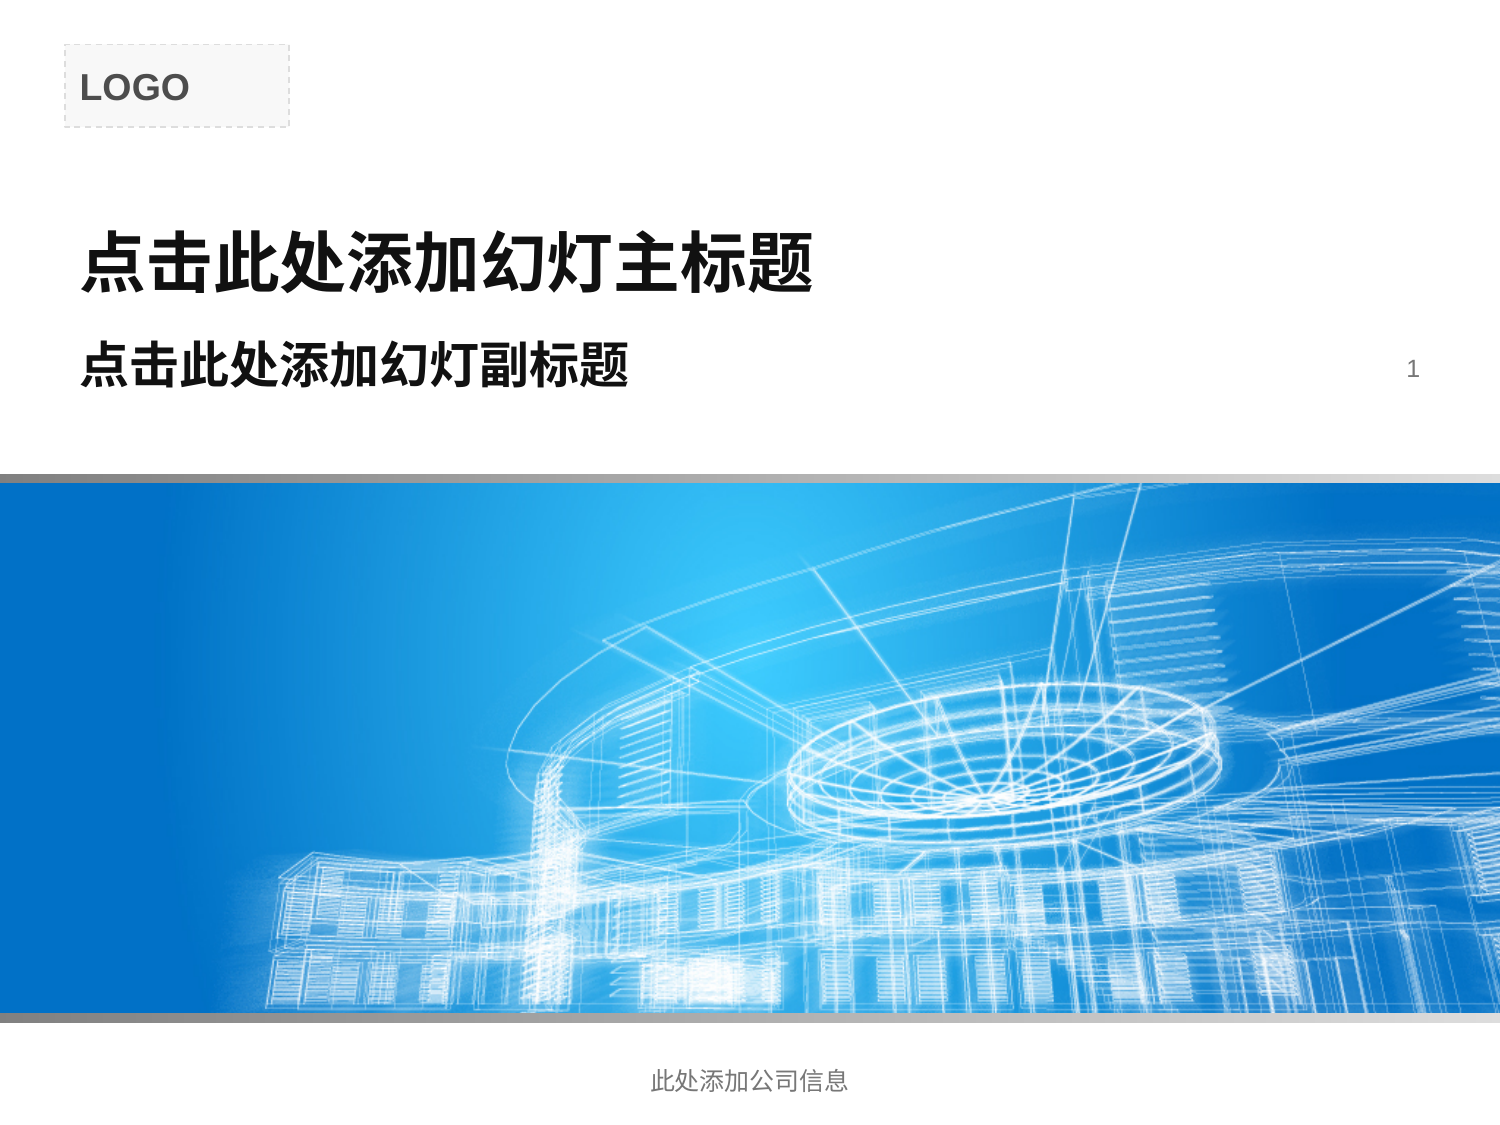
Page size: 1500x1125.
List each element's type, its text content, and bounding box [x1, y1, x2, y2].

text_box LOGO [64, 44, 290, 127]
footer 此处添加公司信息 [512, 1058, 988, 1103]
picture [0, 479, 1500, 1016]
text_box [0, 474, 1500, 479]
slide_number 1 [64, 326, 1436, 410]
title 点击此处添加幻灯主标题 [64, 196, 1436, 326]
